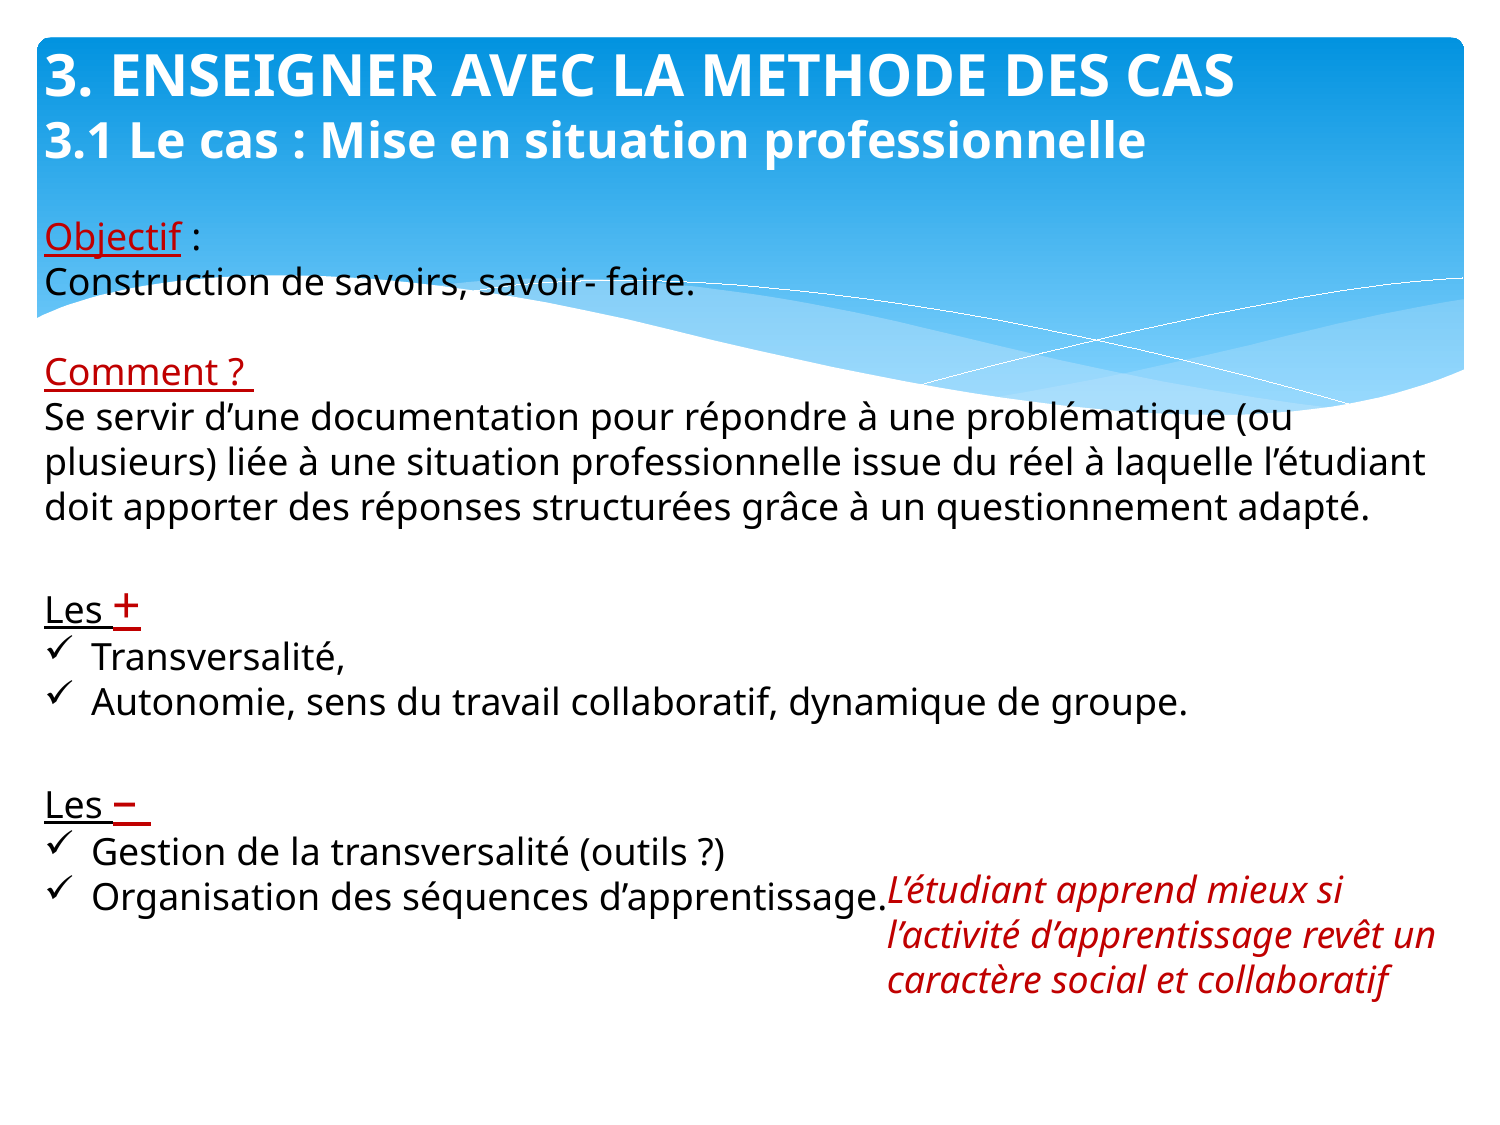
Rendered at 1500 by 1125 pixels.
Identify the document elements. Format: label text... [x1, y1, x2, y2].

text_box L’étudiant apprend mieux si l’activité d’apprentissage revêt un caractère social et collaboratif [872, 858, 1487, 1009]
text_box 3. ENSEIGNER AVEC LA METHODE DES CAS 3.1 Le cas : Mise en situation professionnelle Objectif : Construction de savoirs, savoir- faire. Comment ? Se servir d’une documentation pour répondre à une problématique (ou plusieurs) liée à une situation professionnelle issue du réel à laquelle l’étudiant doit apporter des réponses structurées grâce à un questionnement adapté. Les + Transversalité, Autonomie, sens du travail collaboratif, dynamique de groupe. Les – Gestion de la transversalité (outils ?) Organisation des séquences d’apprentissage. [29, 30, 1471, 926]
